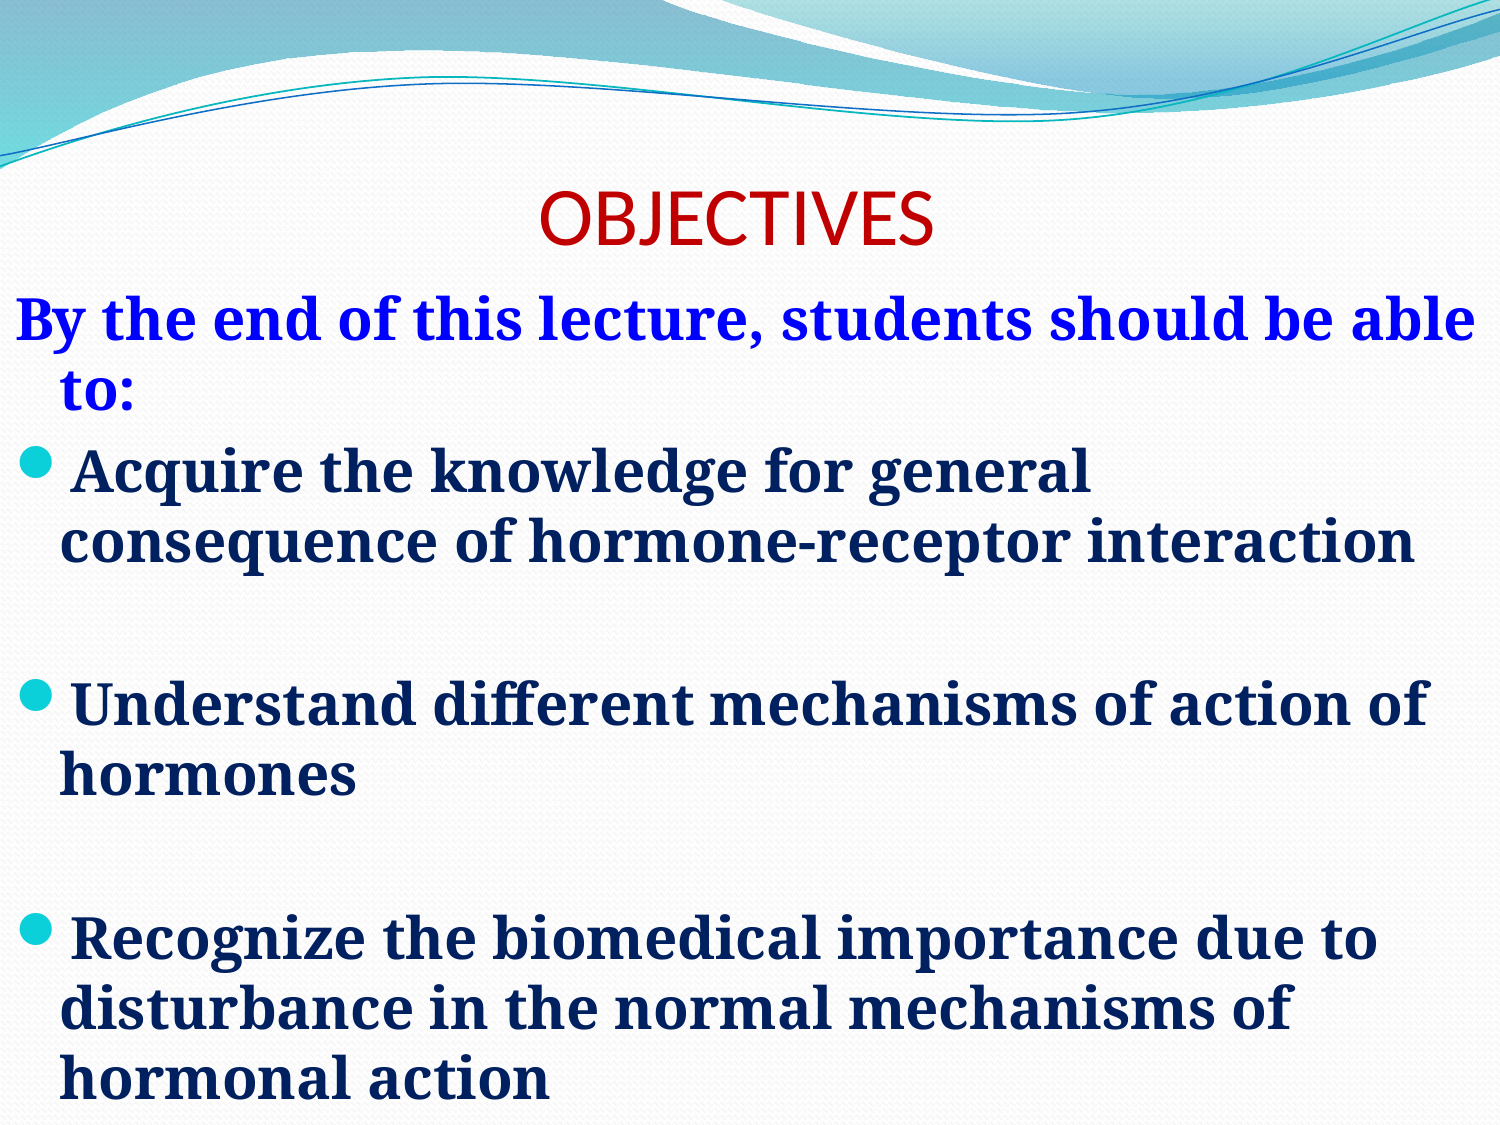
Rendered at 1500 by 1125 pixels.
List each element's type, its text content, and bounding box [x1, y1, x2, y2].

title OBJECTIVES [62, 74, 1413, 263]
list By the end of this lecture, students should be able to: Acquire the knowledge for general consequence of hormone-receptor interaction Understand different mechanisms of action of hormones Recognize the biomedical importance due to disturbance in the normal mechanisms of hormonal action [0, 274, 1500, 1101]
